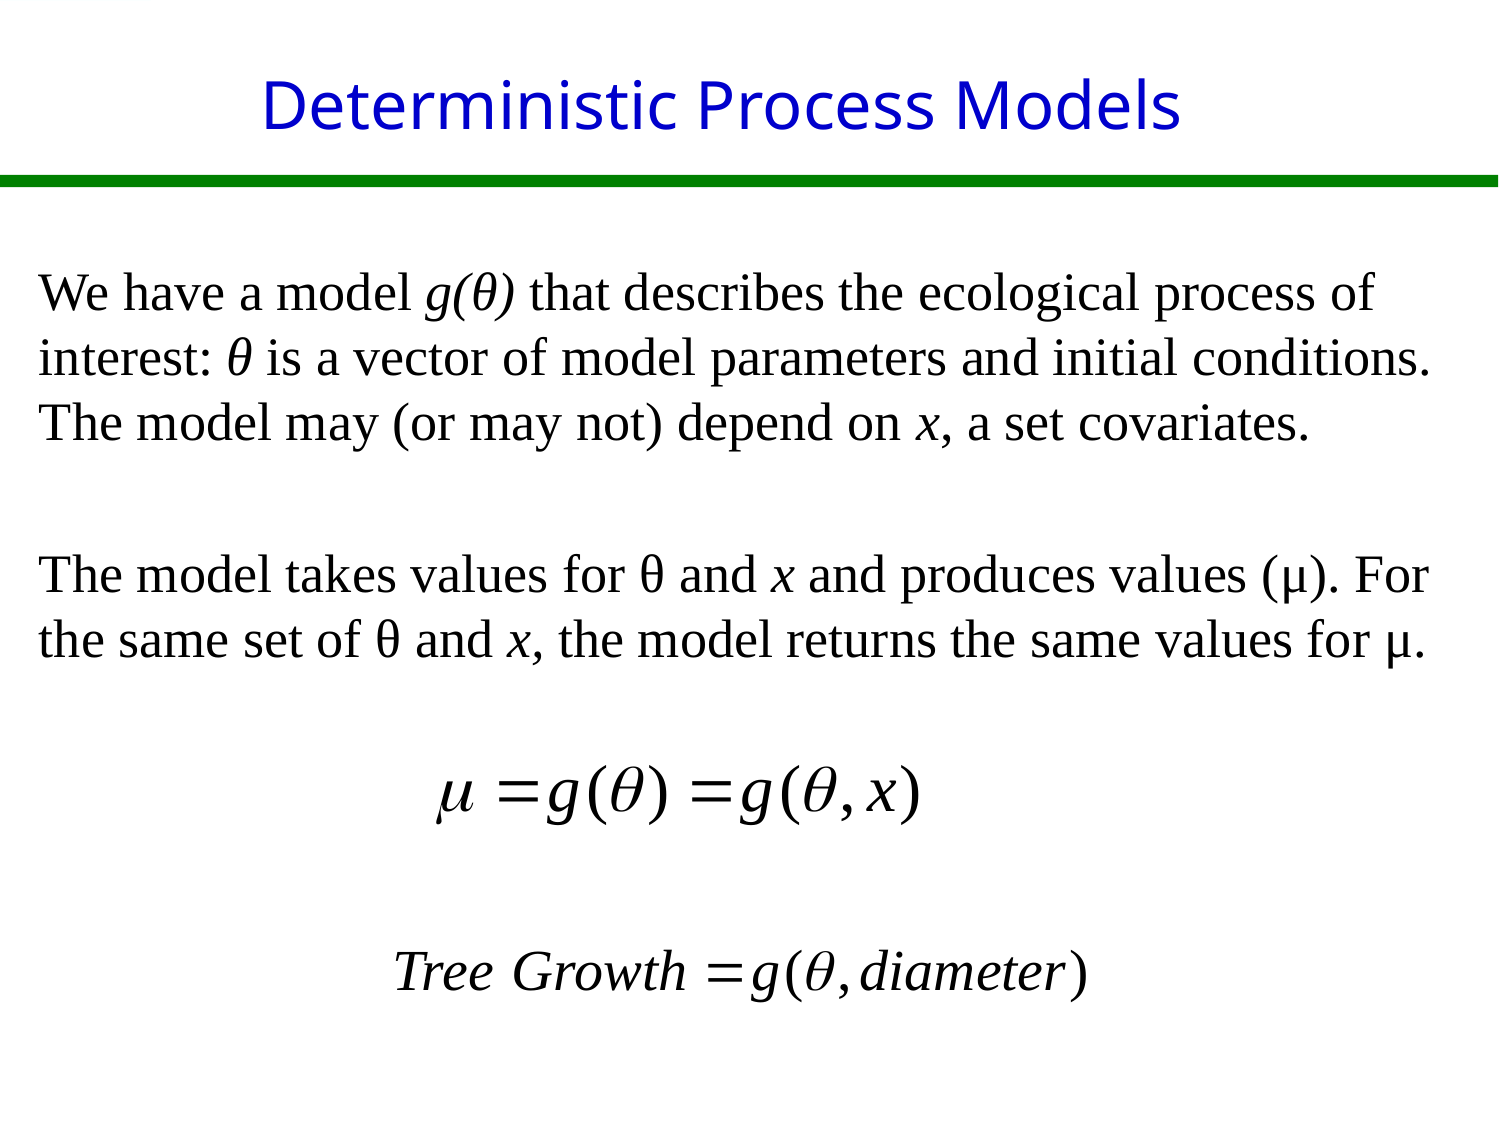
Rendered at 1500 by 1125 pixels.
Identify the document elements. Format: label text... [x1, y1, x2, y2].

list We have a model g(θ) that describes the ecological process of interest: θ is a vector of model parameters and initial conditions. The model may (or may not) depend on x, a set covariates. The model takes values for θ and x and produces values (μ). For the same set of θ and x, the model returns the same values for μ. [24, 249, 1463, 926]
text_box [422, 749, 935, 839]
title Deterministic Process Models [149, 31, 1295, 151]
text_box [387, 937, 1101, 1016]
